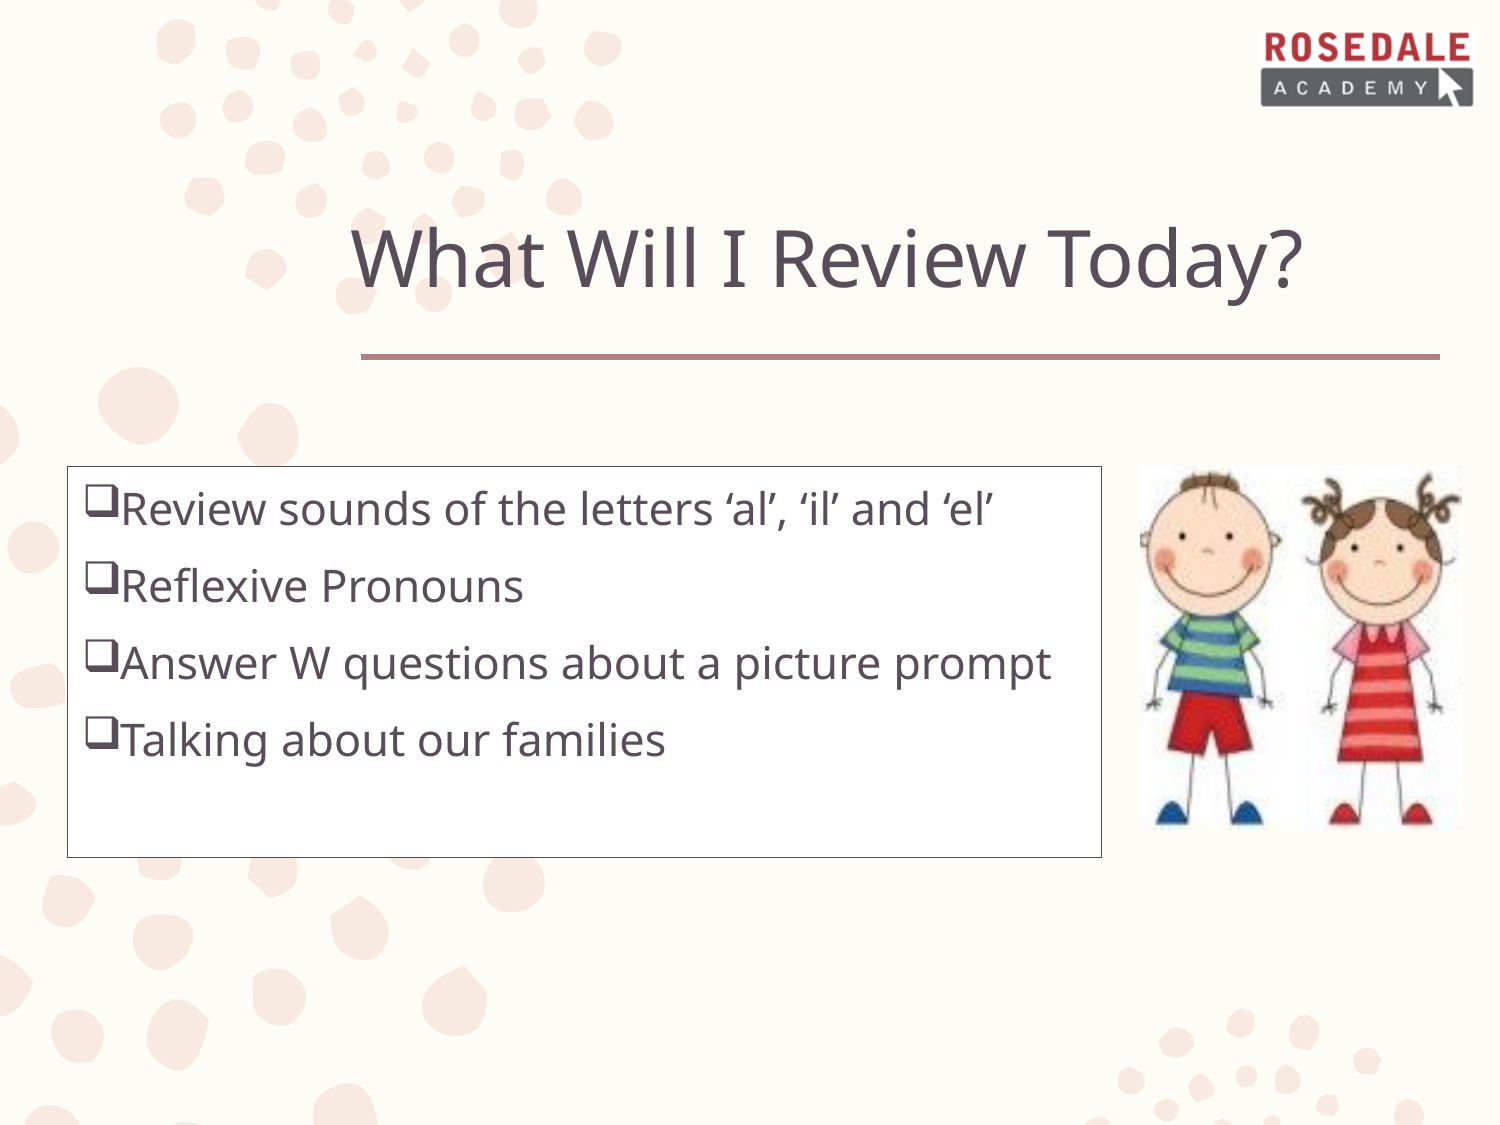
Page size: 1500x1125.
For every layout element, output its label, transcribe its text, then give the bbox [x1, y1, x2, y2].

title What Will I Review Today? [335, 205, 1462, 336]
list Review sounds of the letters ‘al’, ‘il’ and ‘el’ Reflexive Pronouns Answer W questions about a picture prompt Talking about our families [67, 466, 1102, 858]
picture [1258, 31, 1475, 109]
picture [1140, 466, 1463, 832]
